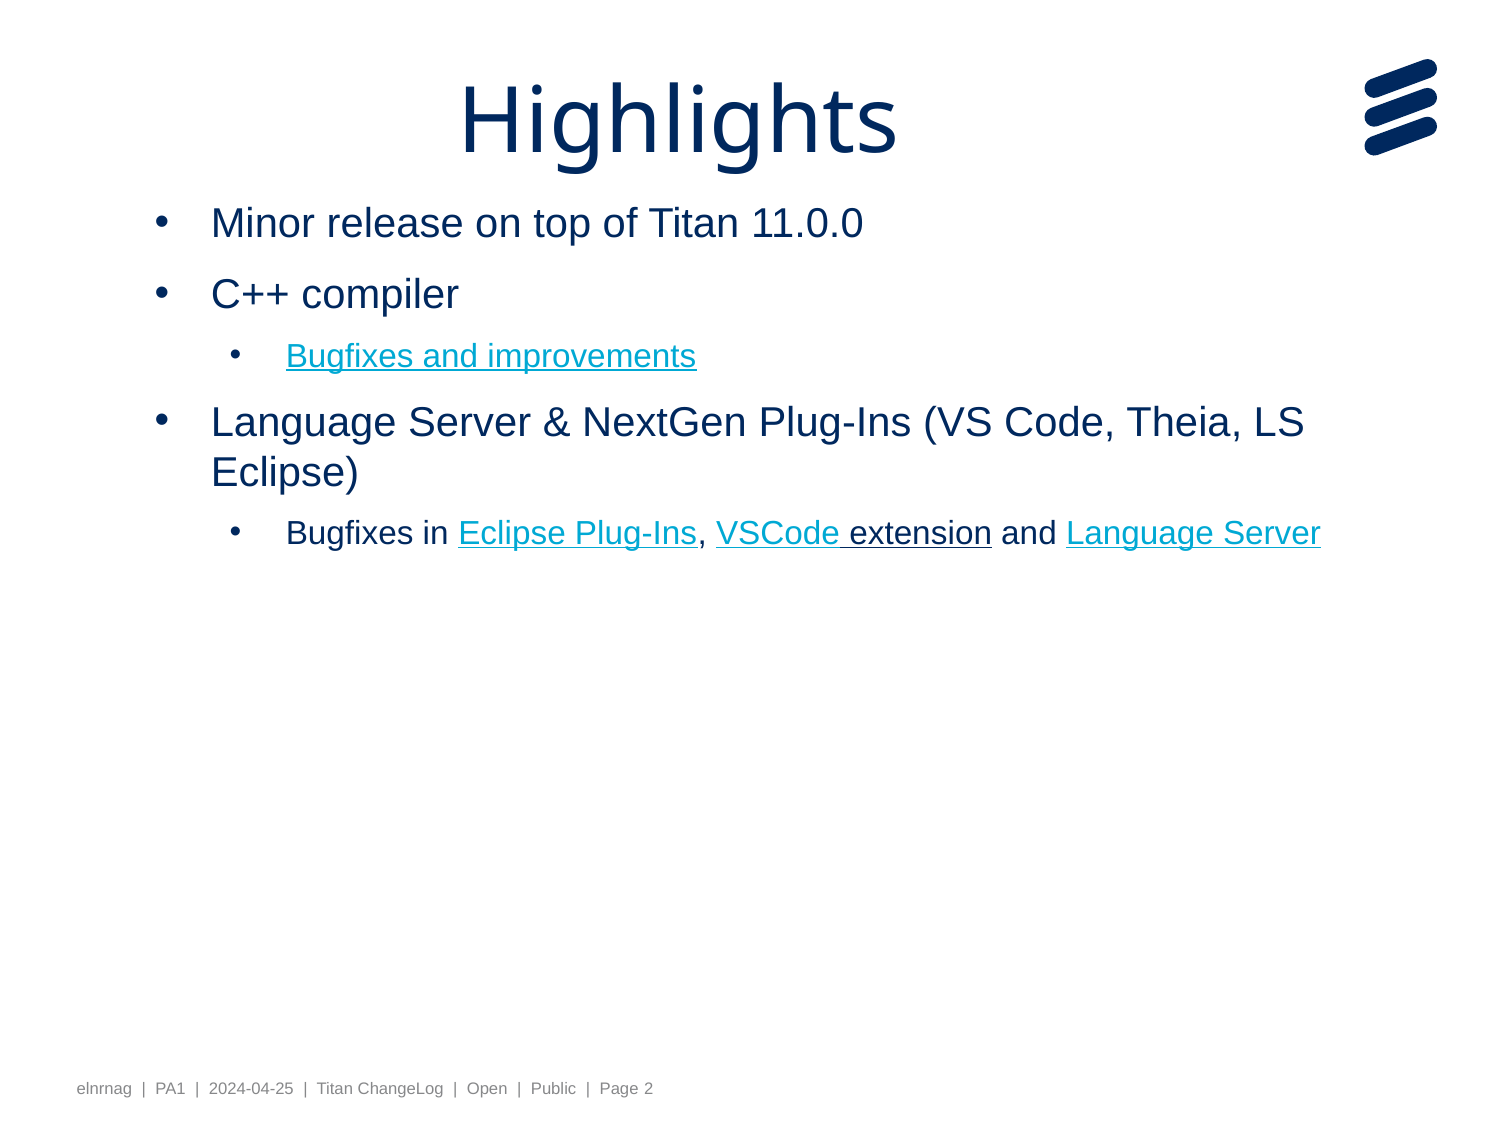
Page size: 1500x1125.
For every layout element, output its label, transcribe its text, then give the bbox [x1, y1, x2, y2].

title Highlights [64, 39, 1295, 188]
text_box Minor release on top of Titan 11.0.0 C++ compiler Bugfixes and improvements Language Server & NextGen Plug-Ins (VS Code, Theia, LS Eclipse) Bugfixes in Eclipse Plug-Ins, VSCode extension and Language Server [64, 188, 1370, 687]
